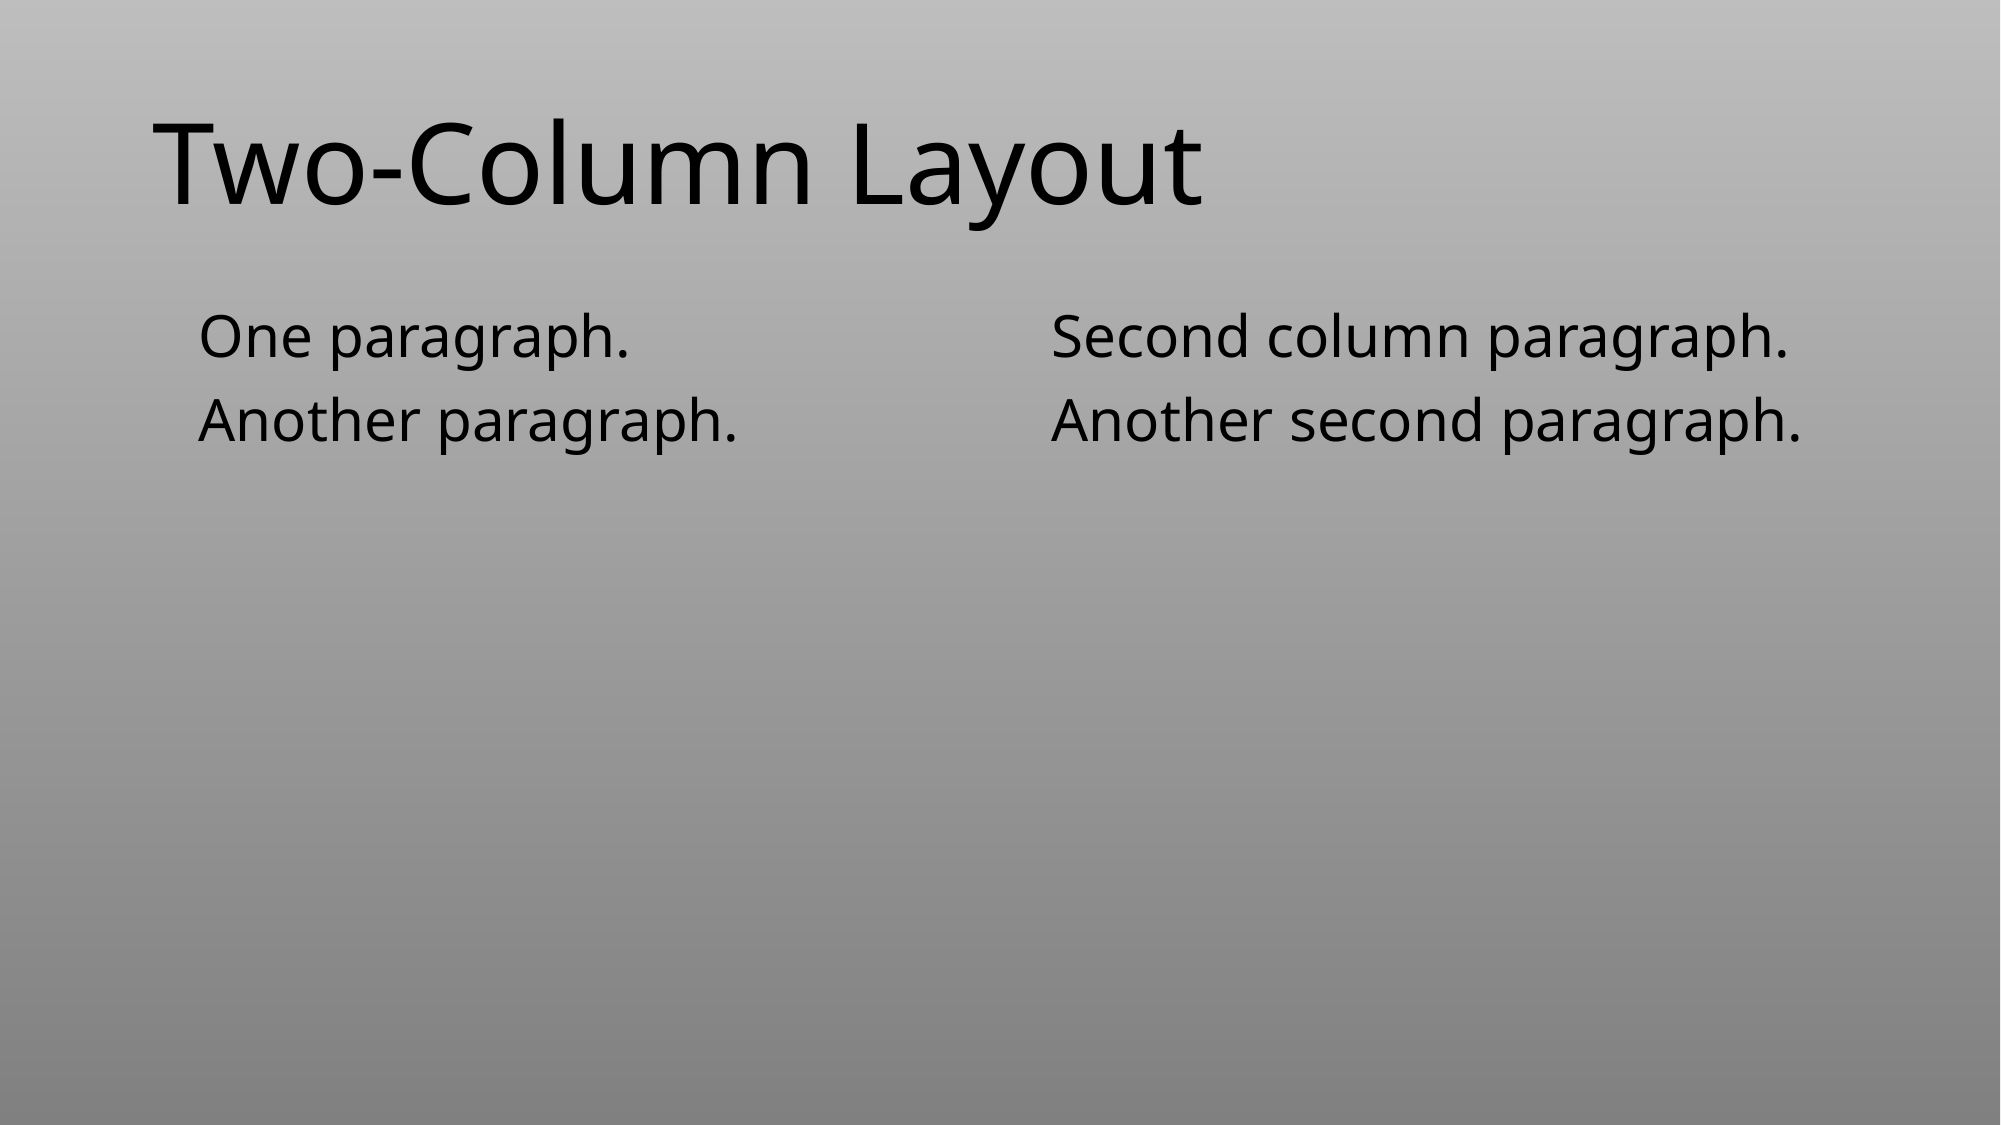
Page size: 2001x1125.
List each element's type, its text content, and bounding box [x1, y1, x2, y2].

list One paragraph. Another paragraph. [183, 299, 1009, 1014]
picture [0, 0, 2001, 1125]
title Two-Column Layout [137, 59, 1863, 278]
list Second column paragraph. Another second paragraph. [1036, 299, 1863, 1014]
